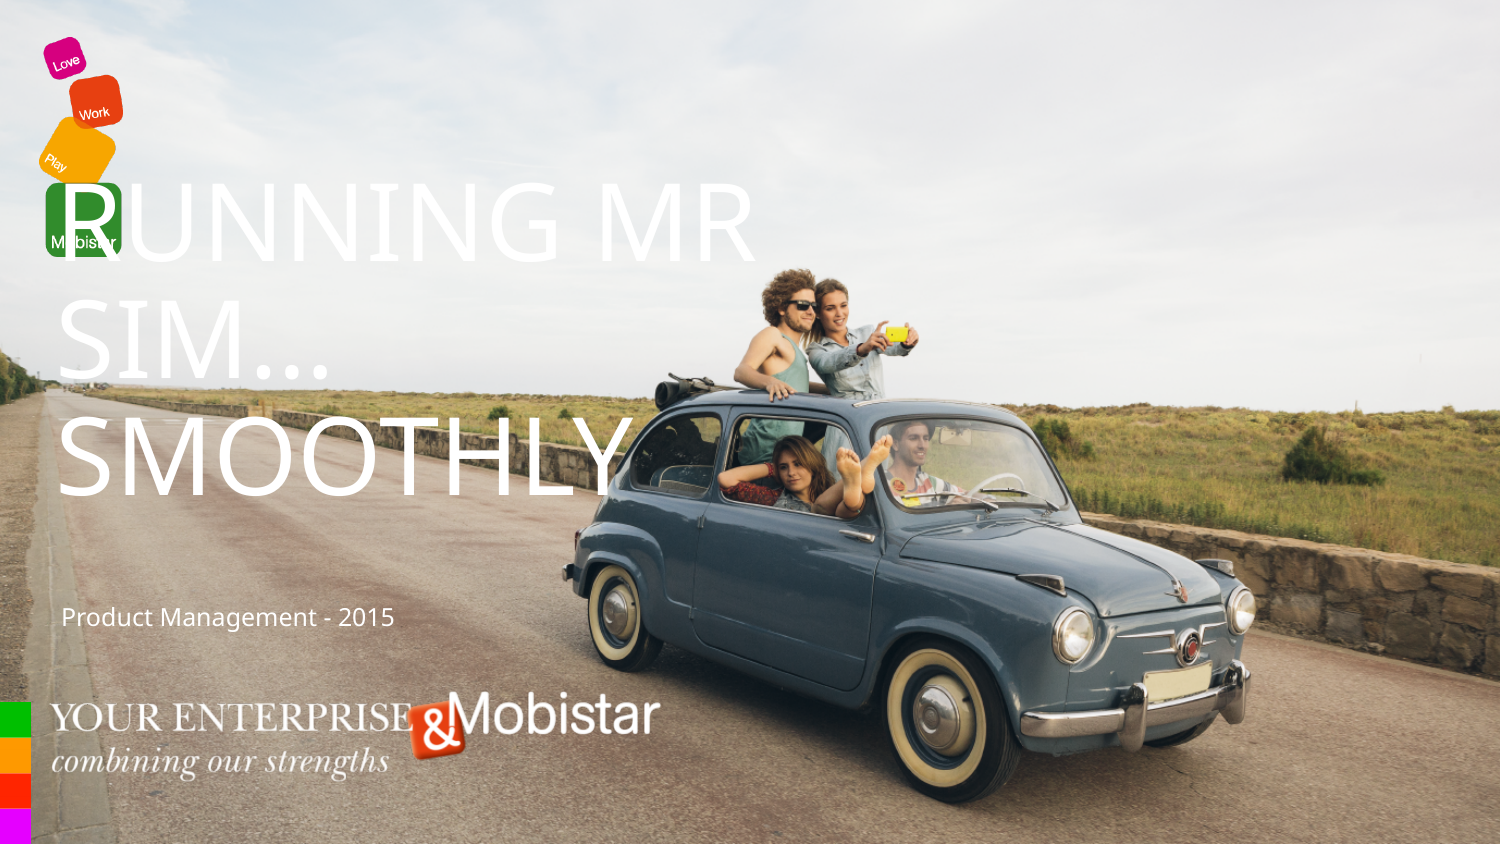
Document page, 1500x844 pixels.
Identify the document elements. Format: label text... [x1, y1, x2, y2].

picture [0, 0, 1500, 844]
subtitle Product Management - 2015 [45, 597, 805, 661]
title Running Mr Sim…smoothly [40, 305, 930, 527]
